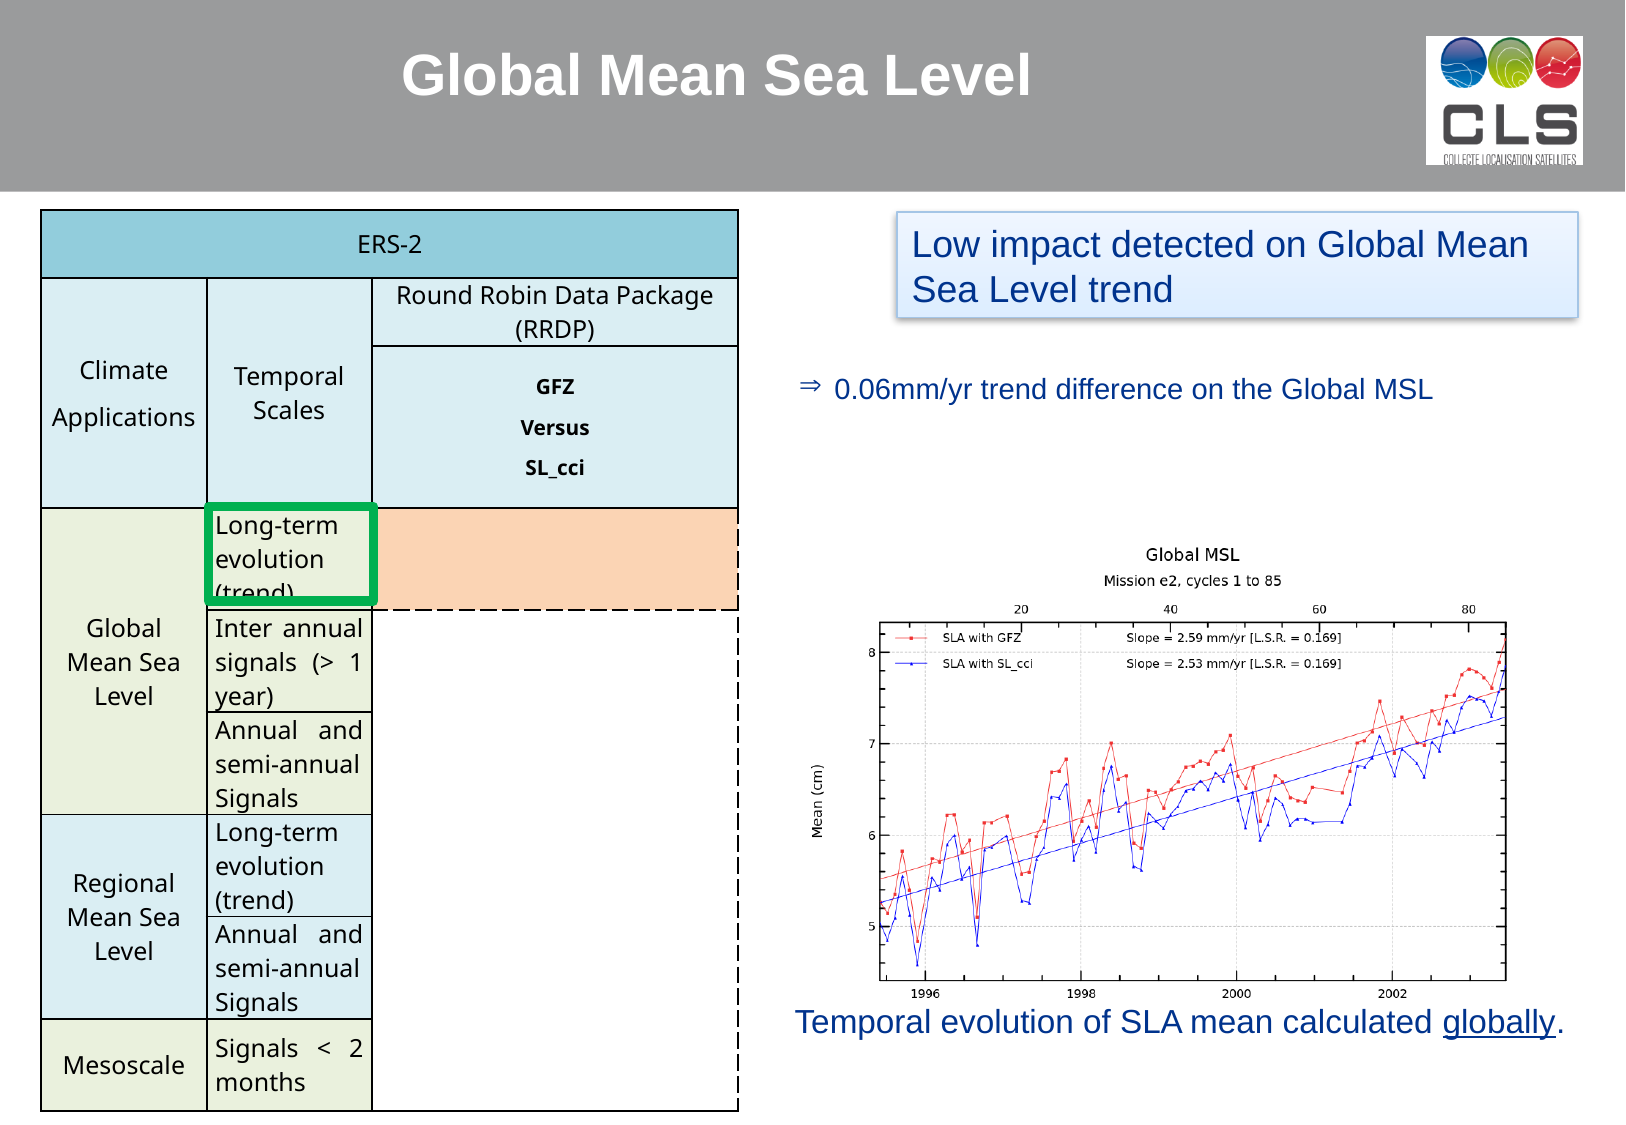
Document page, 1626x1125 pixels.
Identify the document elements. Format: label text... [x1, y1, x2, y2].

table_cell [373, 509, 738, 610]
text_box [206, 505, 376, 603]
table_cell Long-term evolution (trend) [208, 603, 371, 609]
text_box Low impact detected on Global Mean Sea Level trend [896, 211, 1579, 318]
text_box 0.06mm/yr trend difference on the Global MSL [784, 362, 1599, 413]
table_cell Annual and semi-annual Signals [208, 713, 371, 814]
table_cell Round Robin Data Package (RRDP) [373, 279, 737, 345]
table_cell Long-term evolution (trend) [208, 815, 371, 916]
text_box Temporal evolution of SLA mean calculated globally. [779, 993, 1593, 1048]
text_box Global Mean Sea Level [386, 40, 1162, 119]
picture [1426, 36, 1583, 165]
table_cell Mesoscale [42, 1020, 206, 1110]
picture [782, 526, 1532, 1024]
table_cell Regional Mean Sea Level [42, 815, 206, 1018]
table_cell Signals < 2 months [208, 1020, 371, 1110]
table_cell Inter annual signals (> 1 year) [208, 611, 371, 711]
table_cell Annual and semi-annual Signals [208, 917, 371, 1018]
table_cell Temporal Scales [208, 279, 371, 505]
table_header ERS-2 [42, 211, 737, 277]
table_cell GFZ Versus SL_cci [373, 347, 737, 507]
table_cell [373, 610, 738, 1110]
table_cell Climate Applications [42, 279, 206, 507]
table_cell Global Mean Sea Level [42, 509, 206, 814]
